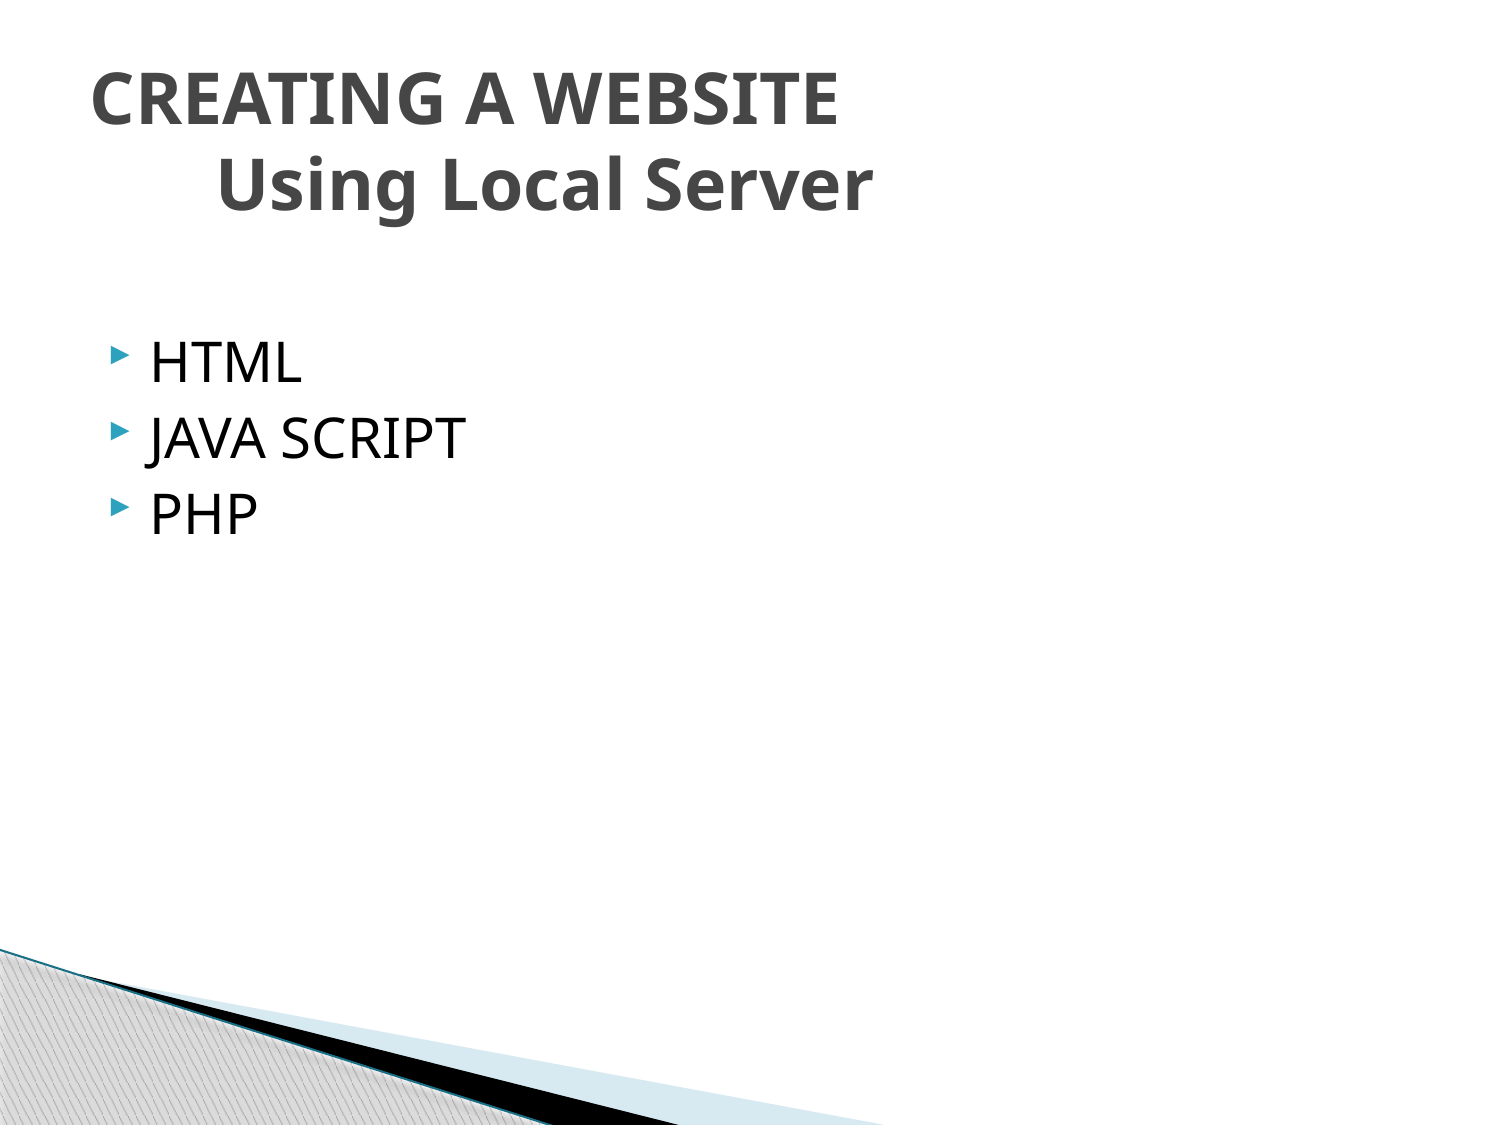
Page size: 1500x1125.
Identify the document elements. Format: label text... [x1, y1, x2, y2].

title CREATING A WEBSITE Using Local Server [75, 45, 1425, 233]
list HTML JAVA SCRIPT PHP [75, 243, 1425, 986]
